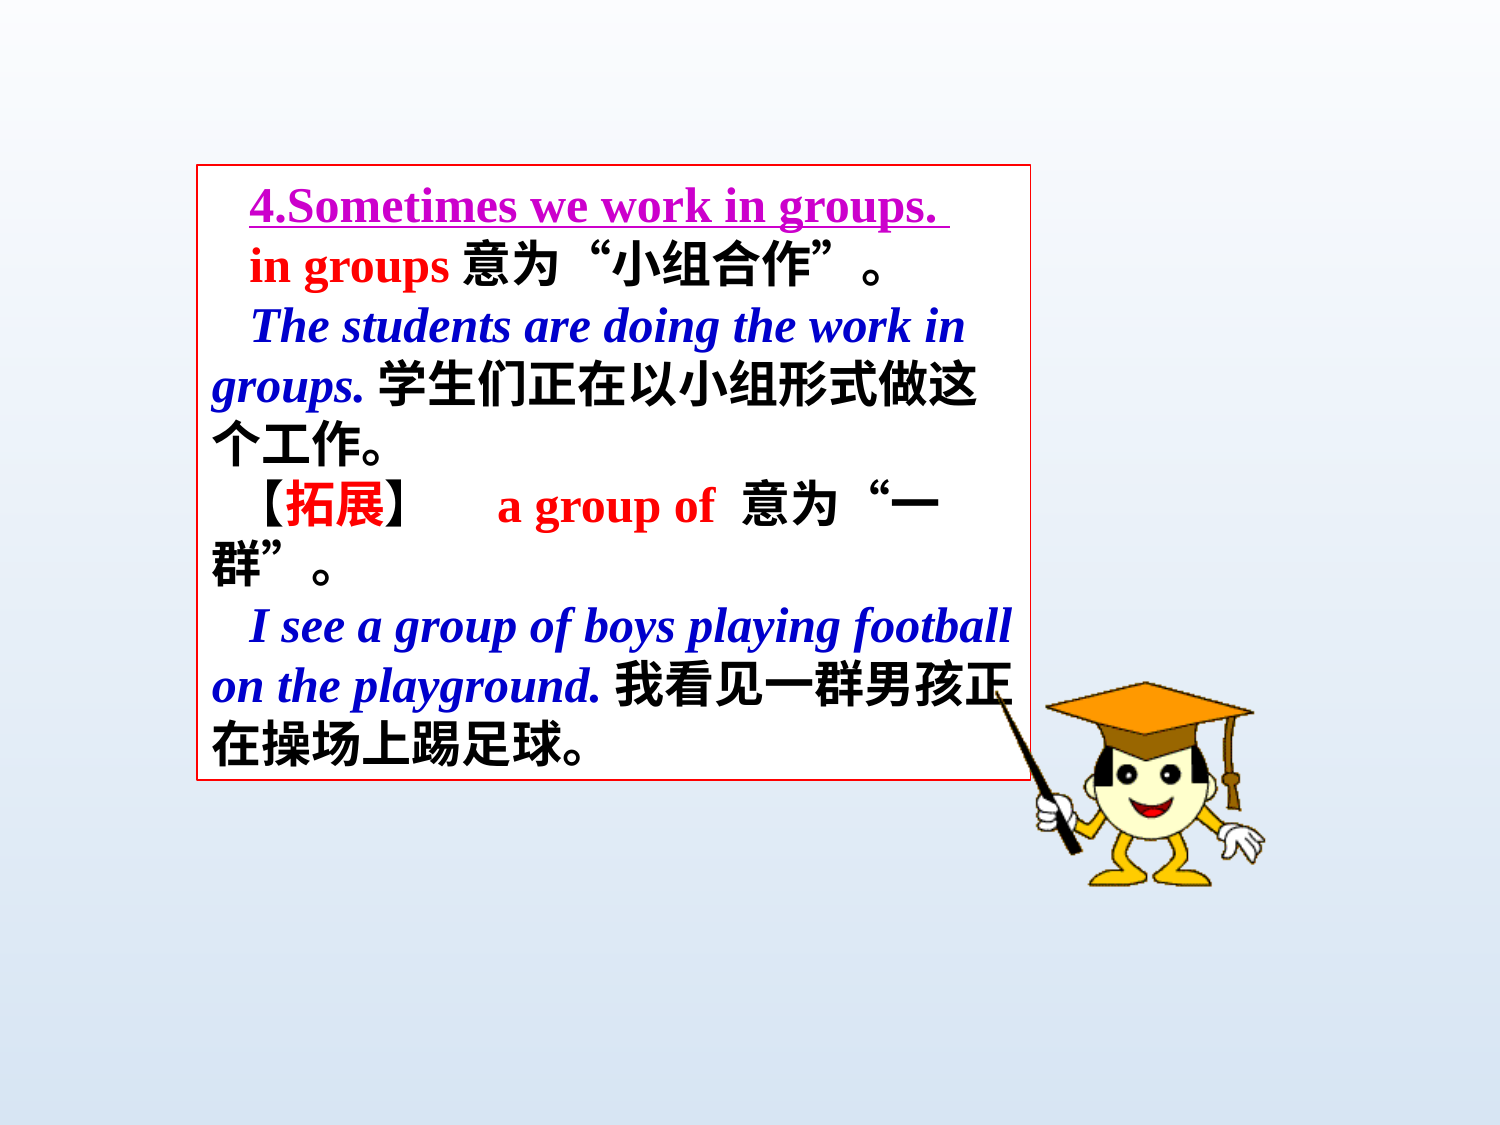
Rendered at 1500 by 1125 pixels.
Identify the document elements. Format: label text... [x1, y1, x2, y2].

text_box 4.Sometimes we work in groups. in groups意为“小组合作”。 The students are doing the work in groups.学生们正在以小组形式做这个工作。 【拓展】 a group of 意为“一群”。 I see a group of boys playing football on the playground.我看见一群男孩正在操场上踢足球。 [197, 165, 1031, 780]
picture [975, 666, 1289, 901]
